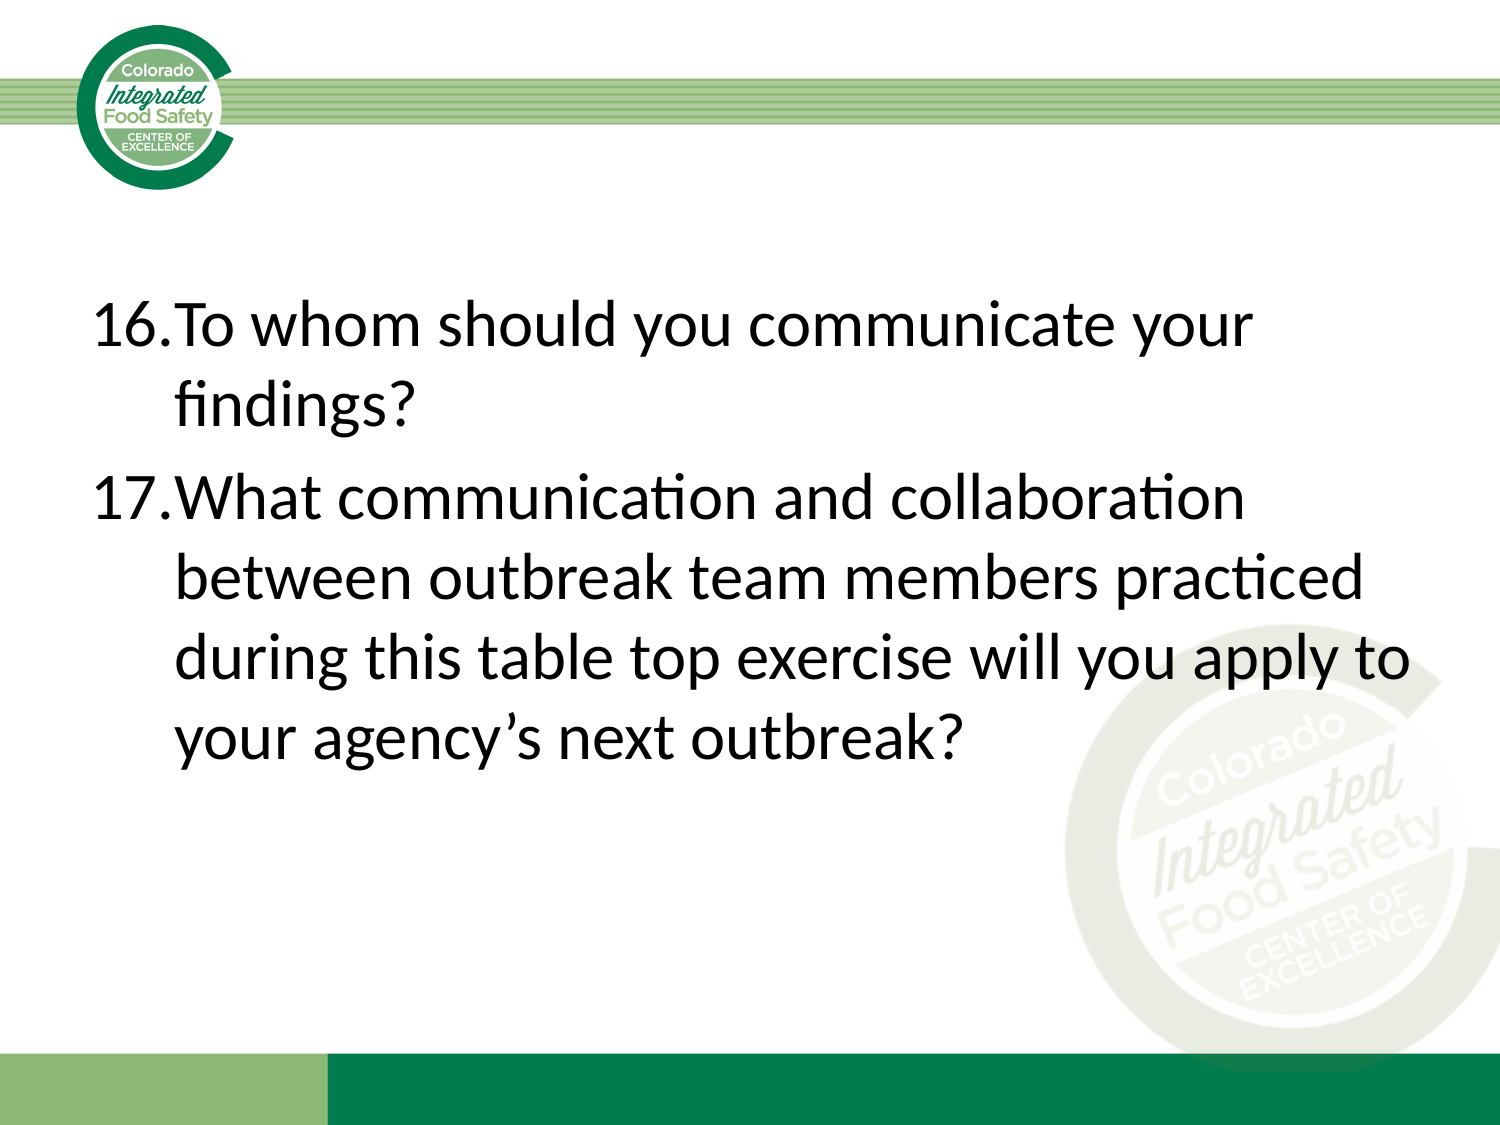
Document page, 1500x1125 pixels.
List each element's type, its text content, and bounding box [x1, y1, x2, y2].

list To whom should you communicate your findings? What communication and collaboration between outbreak team members practiced during this table top exercise will you apply to your agency’s next outbreak? [75, 272, 1466, 1001]
picture [0, 25, 1500, 1125]
